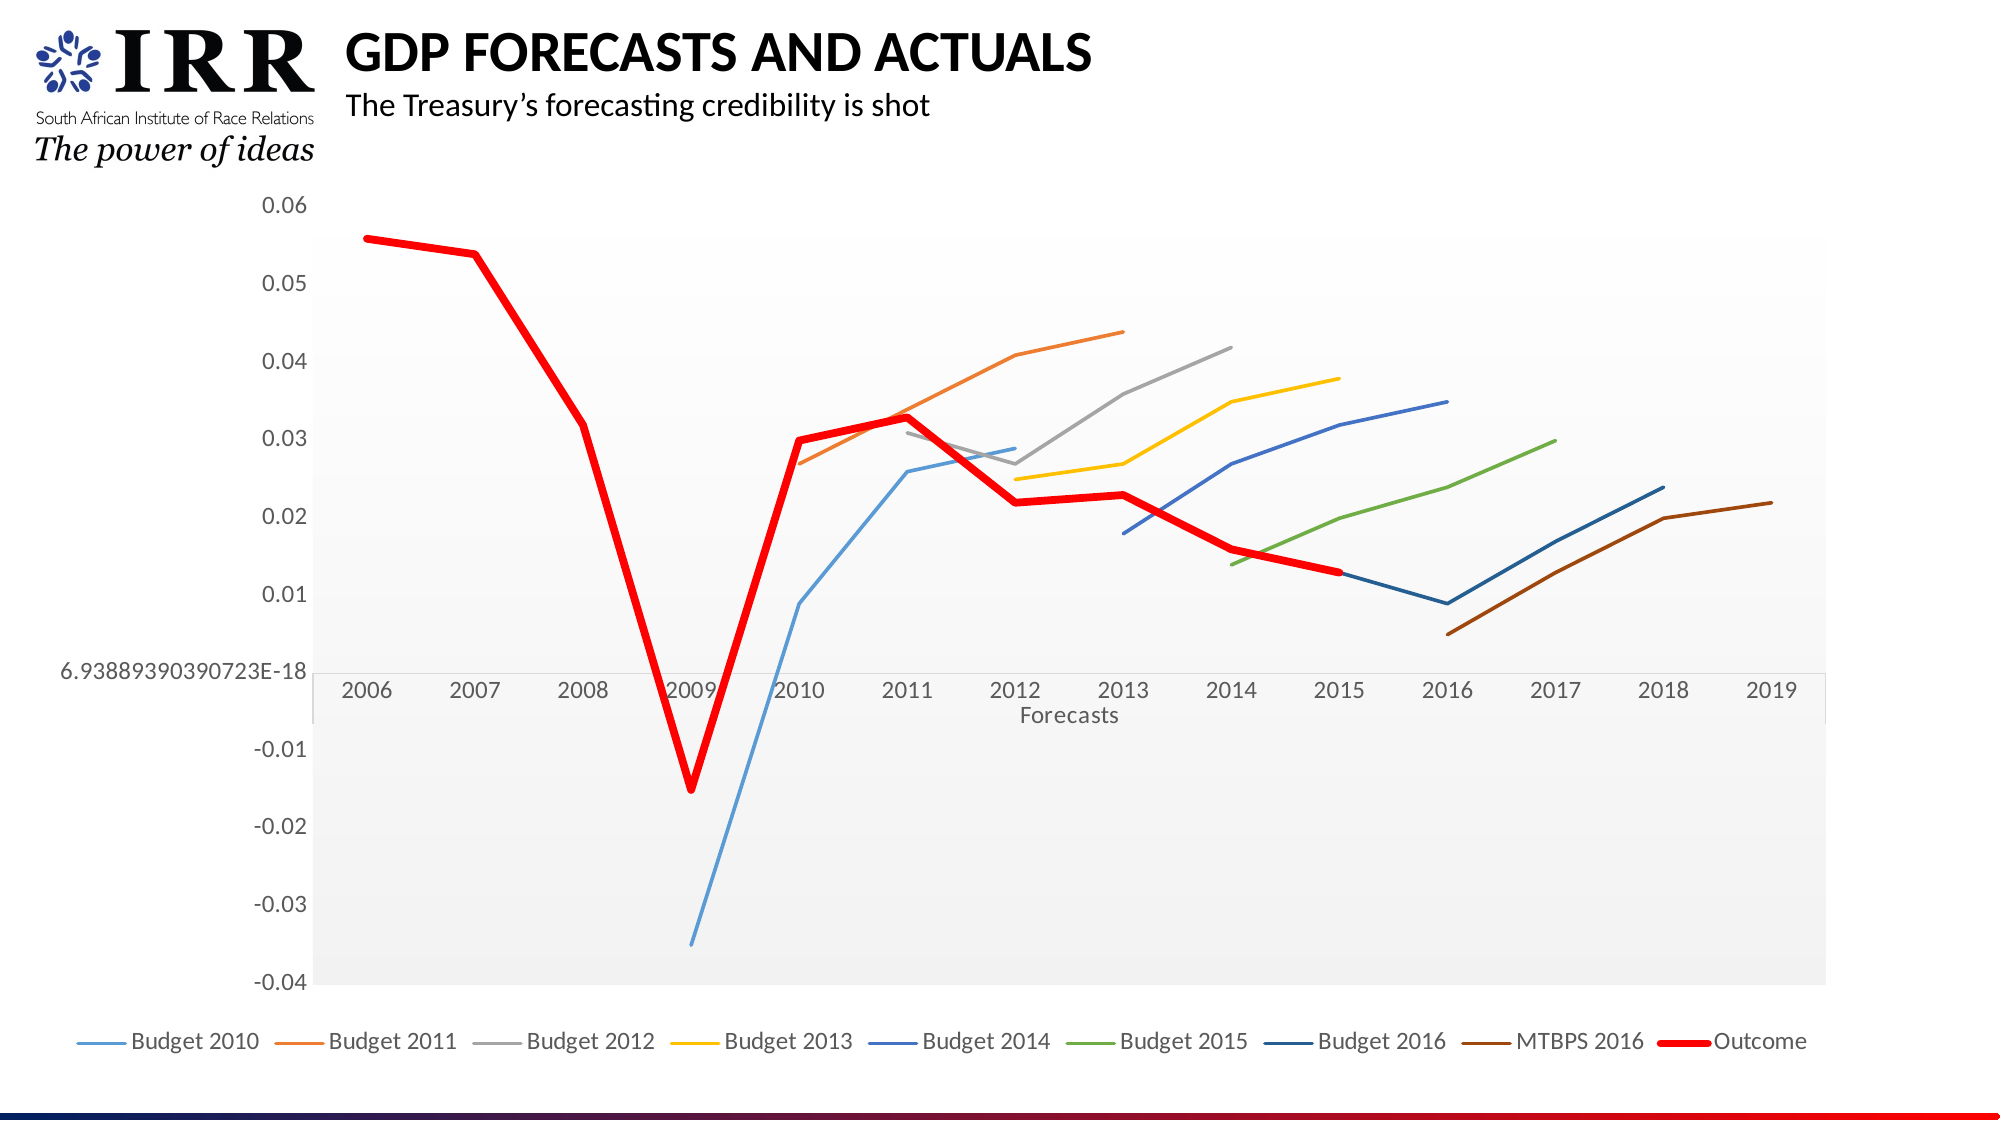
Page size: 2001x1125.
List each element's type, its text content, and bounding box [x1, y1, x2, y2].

text_box [0, 1111, 2000, 1122]
chart [23, 177, 1863, 1063]
picture [7, 0, 346, 188]
text_box GDP FORECASTS AND ACTUALS The Treasury’s forecasting credibility is shot [346, 5, 1848, 176]
